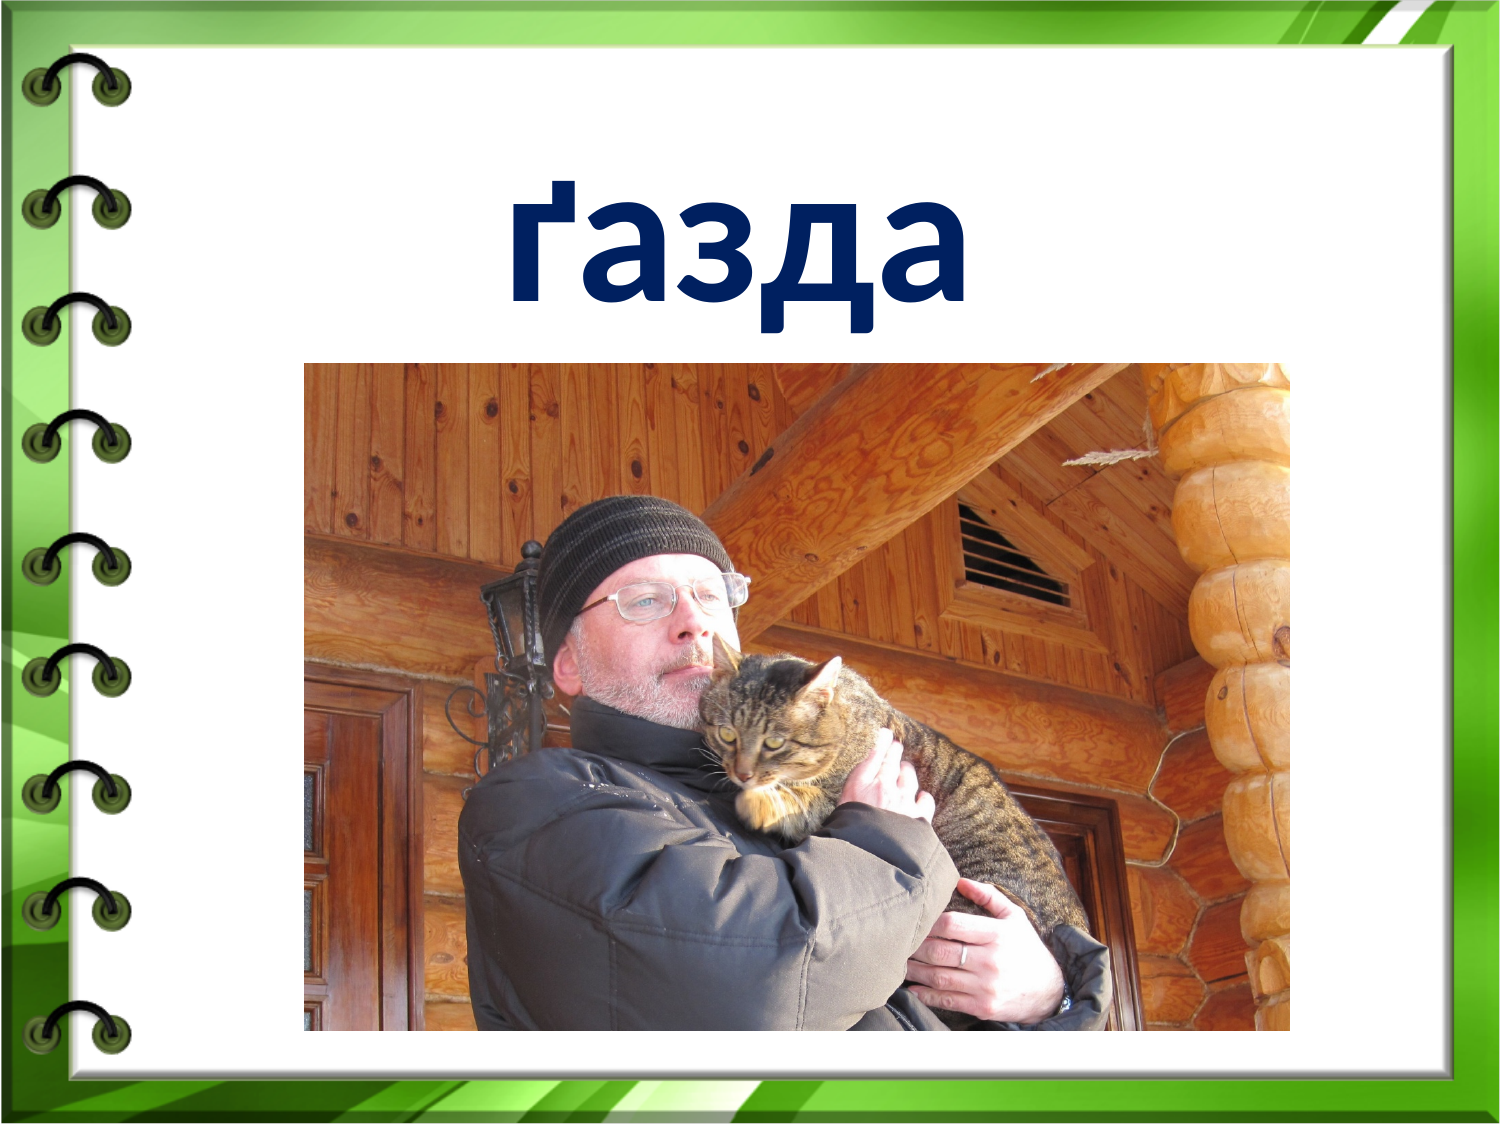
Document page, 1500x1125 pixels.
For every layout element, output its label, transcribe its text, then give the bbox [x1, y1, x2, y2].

text_box [25, 0, 907, 311]
picture [0, 0, 1500, 1125]
text_box ґазда [488, 93, 1011, 349]
